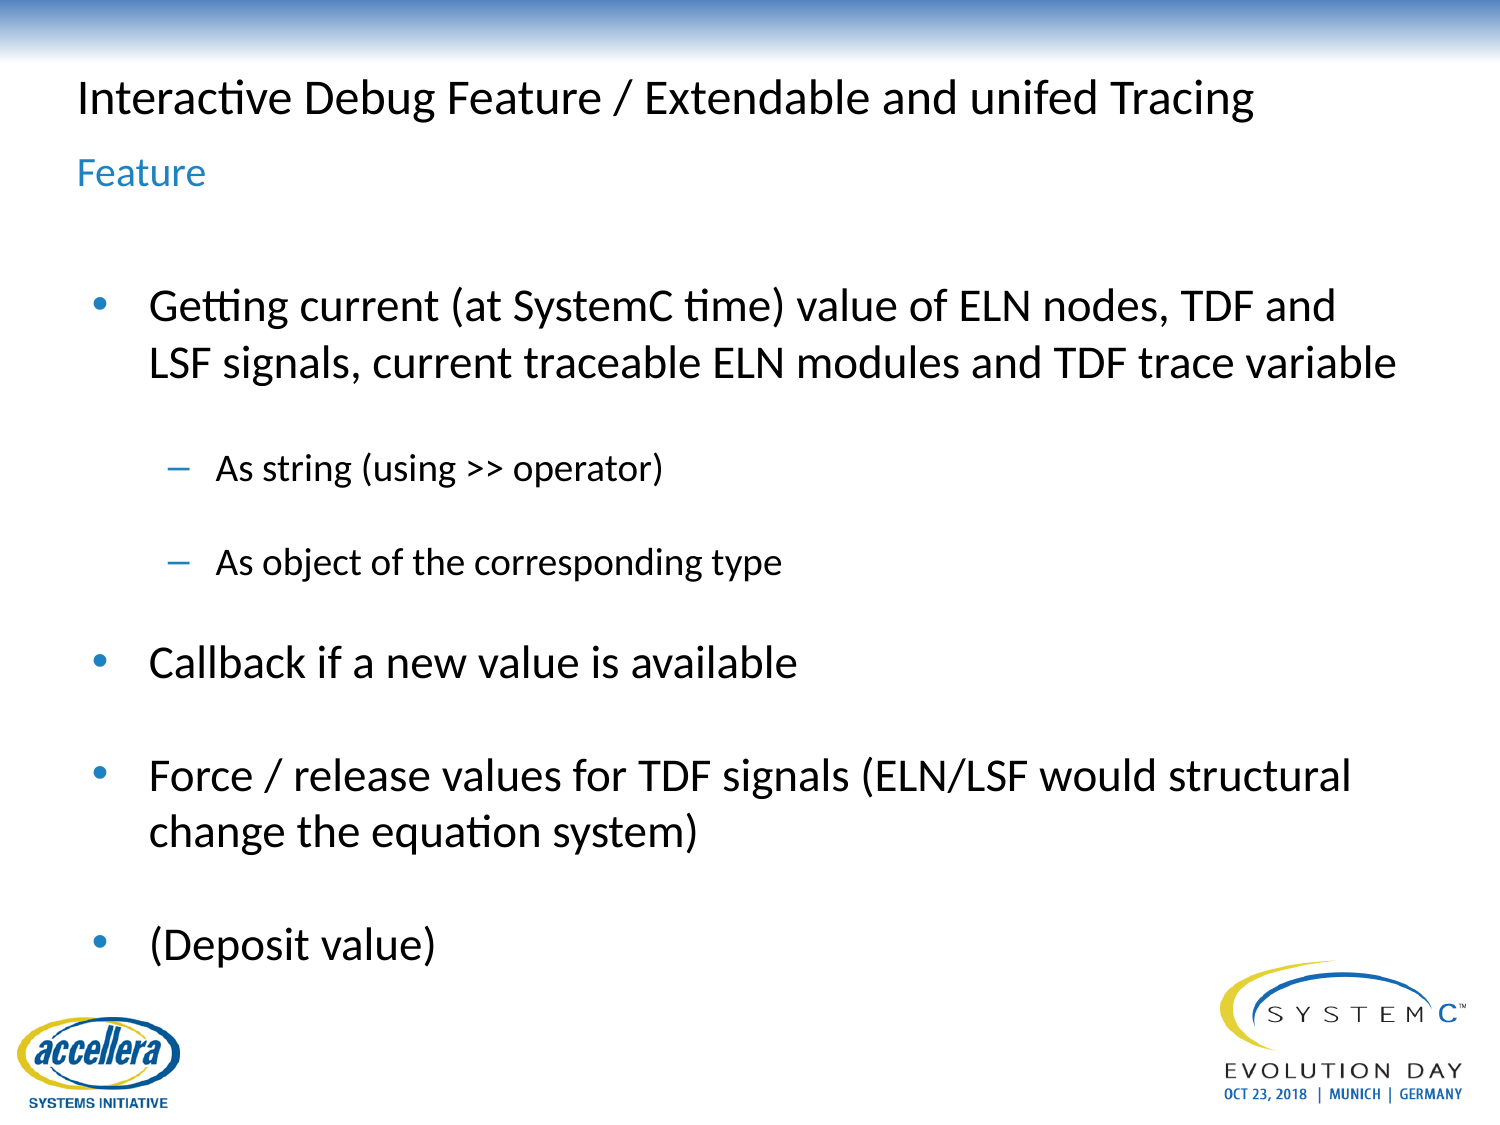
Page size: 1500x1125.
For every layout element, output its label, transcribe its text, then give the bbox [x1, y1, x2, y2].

title Interactive Debug Feature / Extendable and unifed Tracing [76, 59, 1424, 131]
list Getting current (at SystemC time) value of ELN nodes, TDF and LSF signals, current traceable ELN modules and TDF trace variable As string (using >> operator) As object of the corresponding type Callback if a new value is available Force / release values for TDF signals (ELN/LSF would structural change the equation system) (Deposit value) [76, 267, 1424, 994]
picture [1211, 957, 1474, 1111]
list Feature [76, 134, 1424, 206]
picture [17, 1017, 180, 1108]
